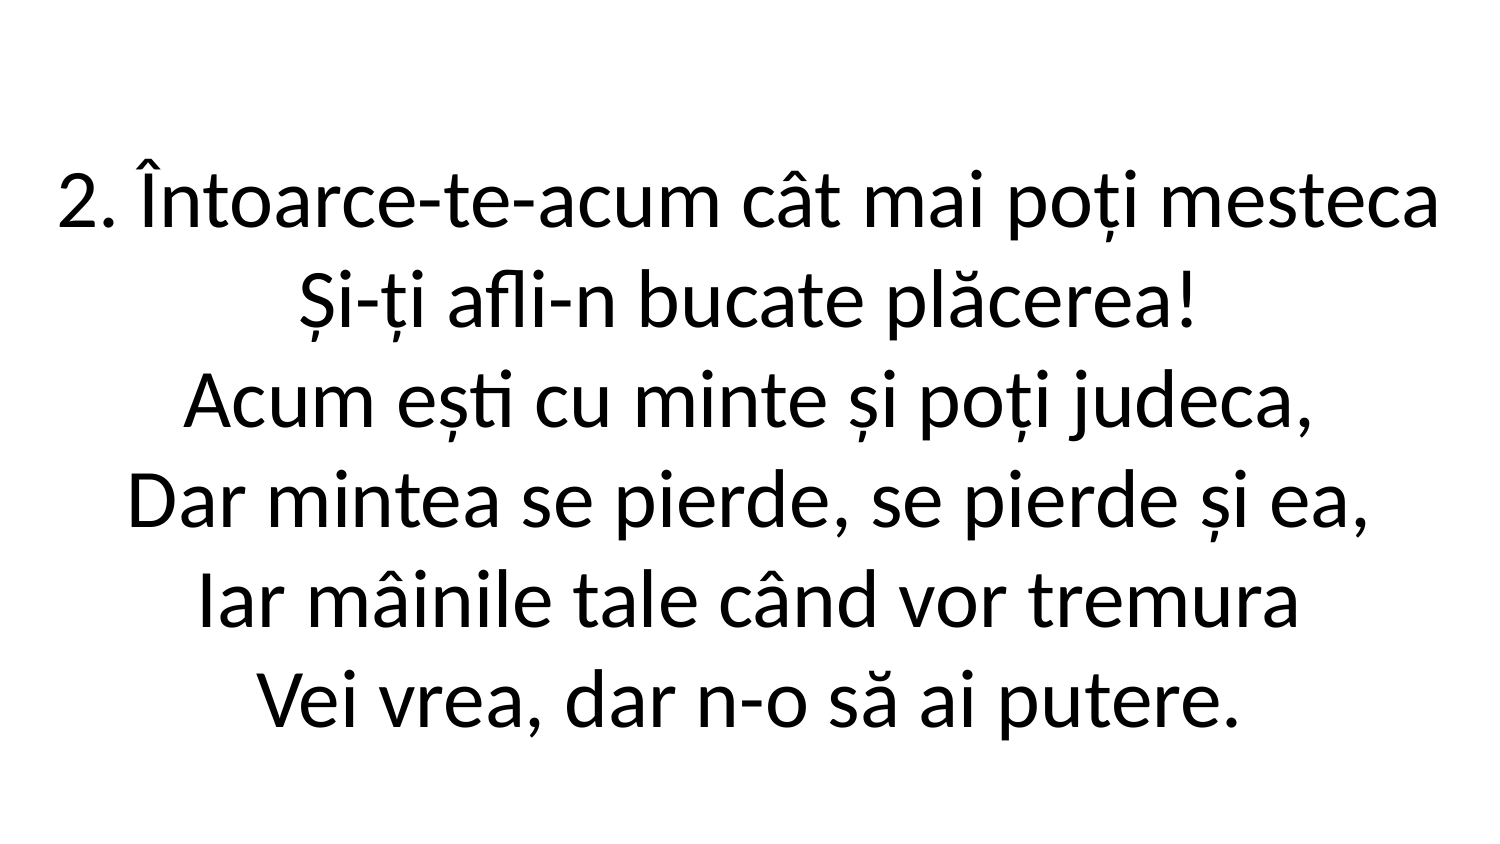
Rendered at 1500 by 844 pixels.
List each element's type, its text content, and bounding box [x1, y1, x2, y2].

text_box 2. Întoarce-te-acum cât mai poți mesteca Și-ți afli-n bucate plăcerea! Acum ești cu minte și poți judeca, Dar mintea se pierde, se pierde și ea, Iar mâinile tale când vor tremura Vei vrea, dar n-o să ai putere. [42, 92, 1458, 752]
